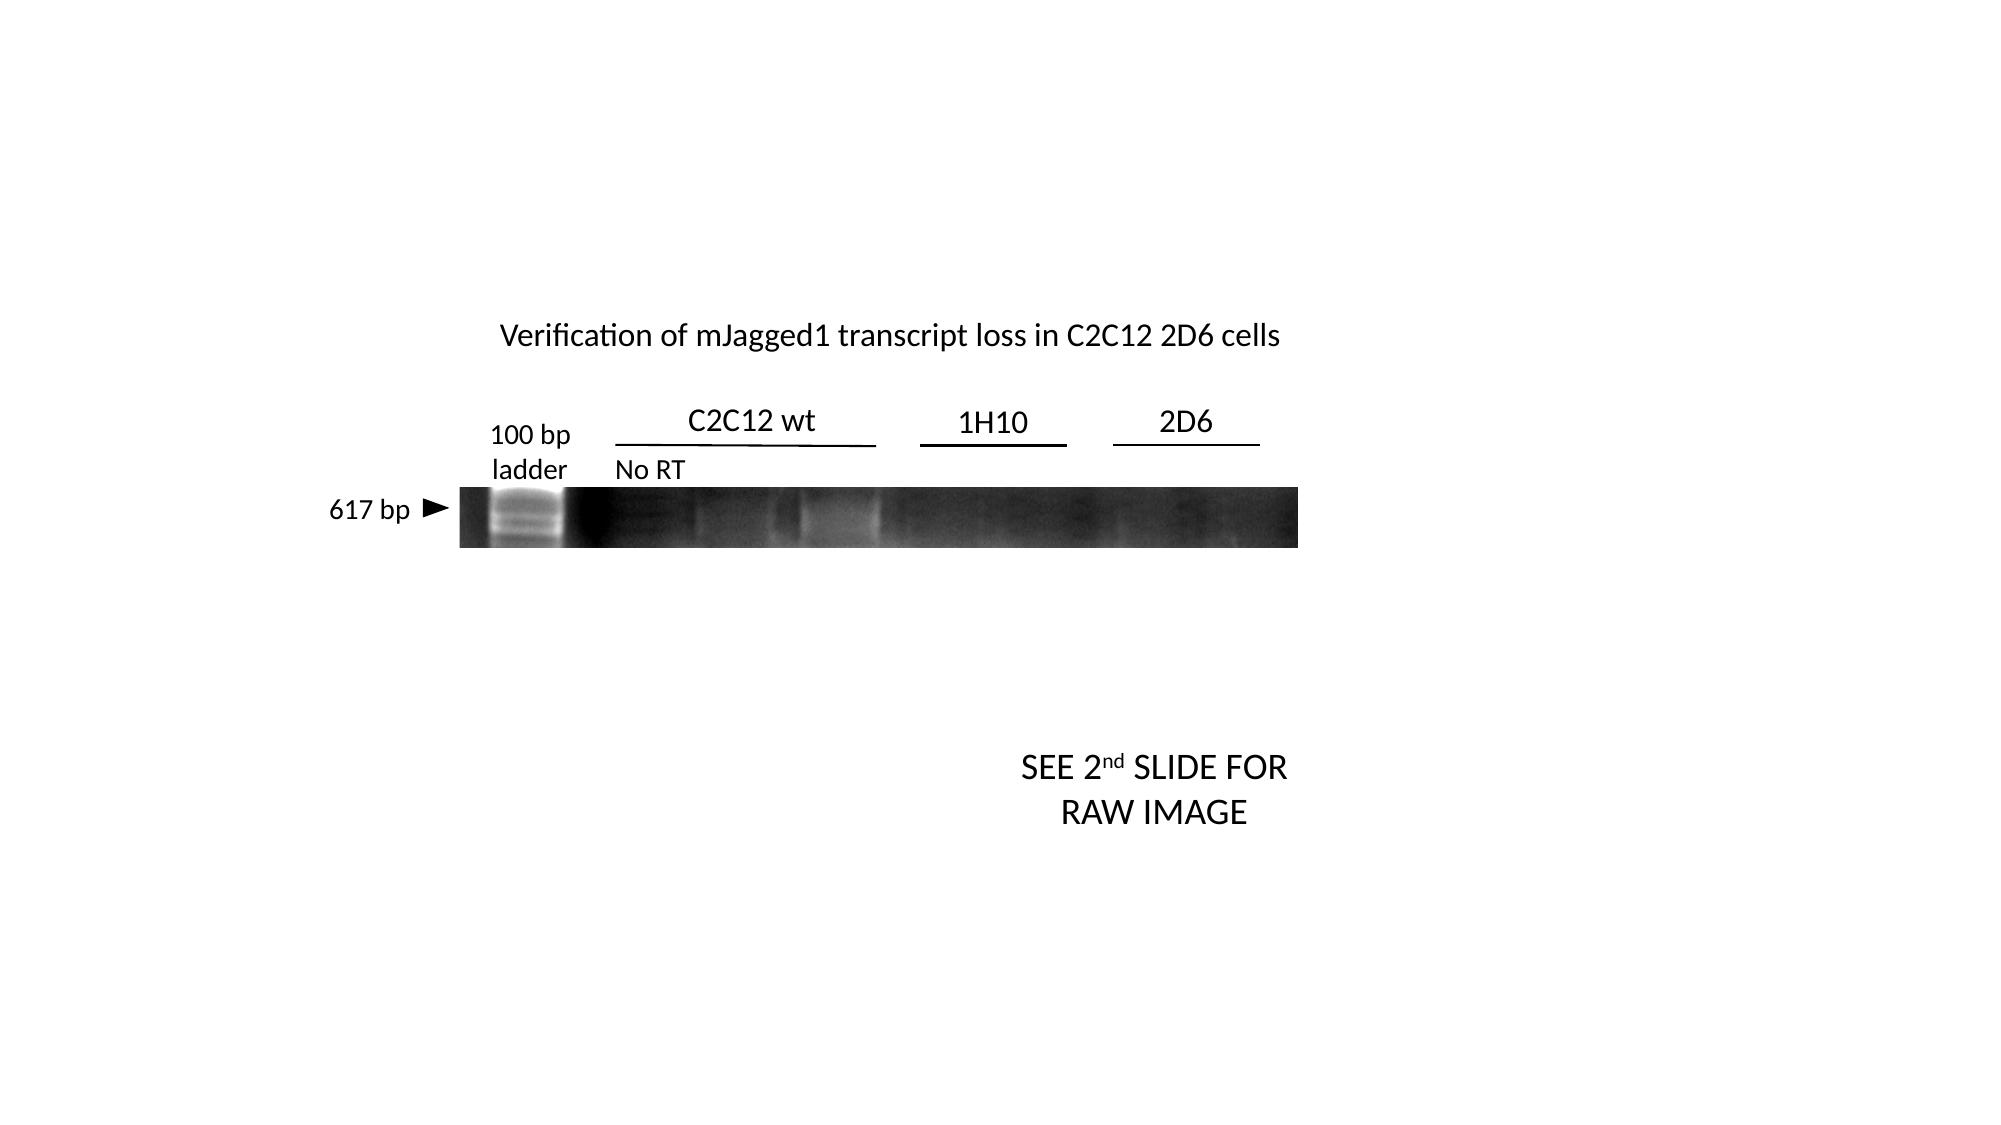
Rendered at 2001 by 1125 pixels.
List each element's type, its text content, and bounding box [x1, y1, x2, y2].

text_box [437, 503, 450, 513]
text_box No RT [598, 443, 702, 487]
text_box Verification of mJagged1 transcript loss in C2C12 2D6 cells [441, 305, 1340, 361]
text_box C2C12 wt [641, 391, 864, 444]
text_box SEE 2nd SLIDE FOR RAW IMAGE [969, 734, 1340, 840]
text_box 2D6 [1098, 392, 1274, 447]
text_box 100 bp ladder [467, 408, 594, 487]
picture [459, 487, 1298, 548]
text_box 617 bp [303, 482, 437, 533]
text_box 1H10 [905, 392, 1081, 447]
